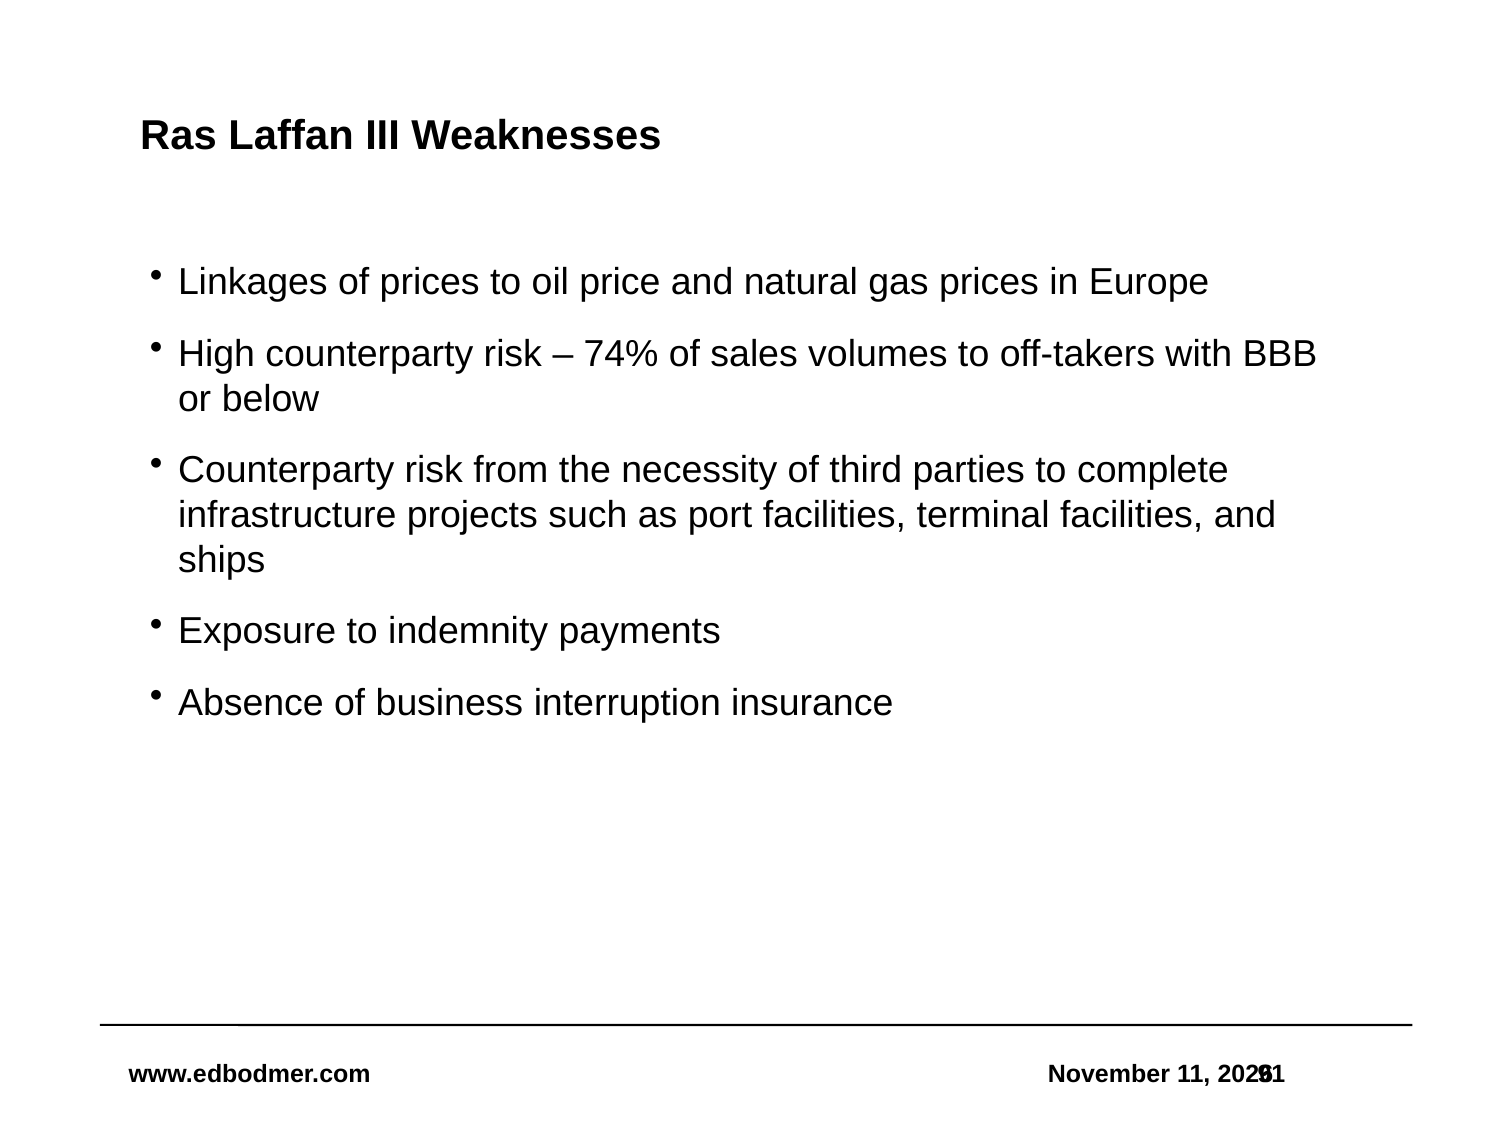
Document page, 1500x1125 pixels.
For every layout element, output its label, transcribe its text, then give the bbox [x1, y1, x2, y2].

title Ras Laffan III Weaknesses [124, 99, 1288, 226]
list Linkages of prices to oil price and natural gas prices in Europe High counterparty risk – 74% of sales volumes to off-takers with BBB or below Counterparty risk from the necessity of third parties to complete infrastructure projects such as port facilities, terminal facilities, and ships Exposure to indemnity payments Absence of business interruption insurance [124, 249, 1376, 1001]
